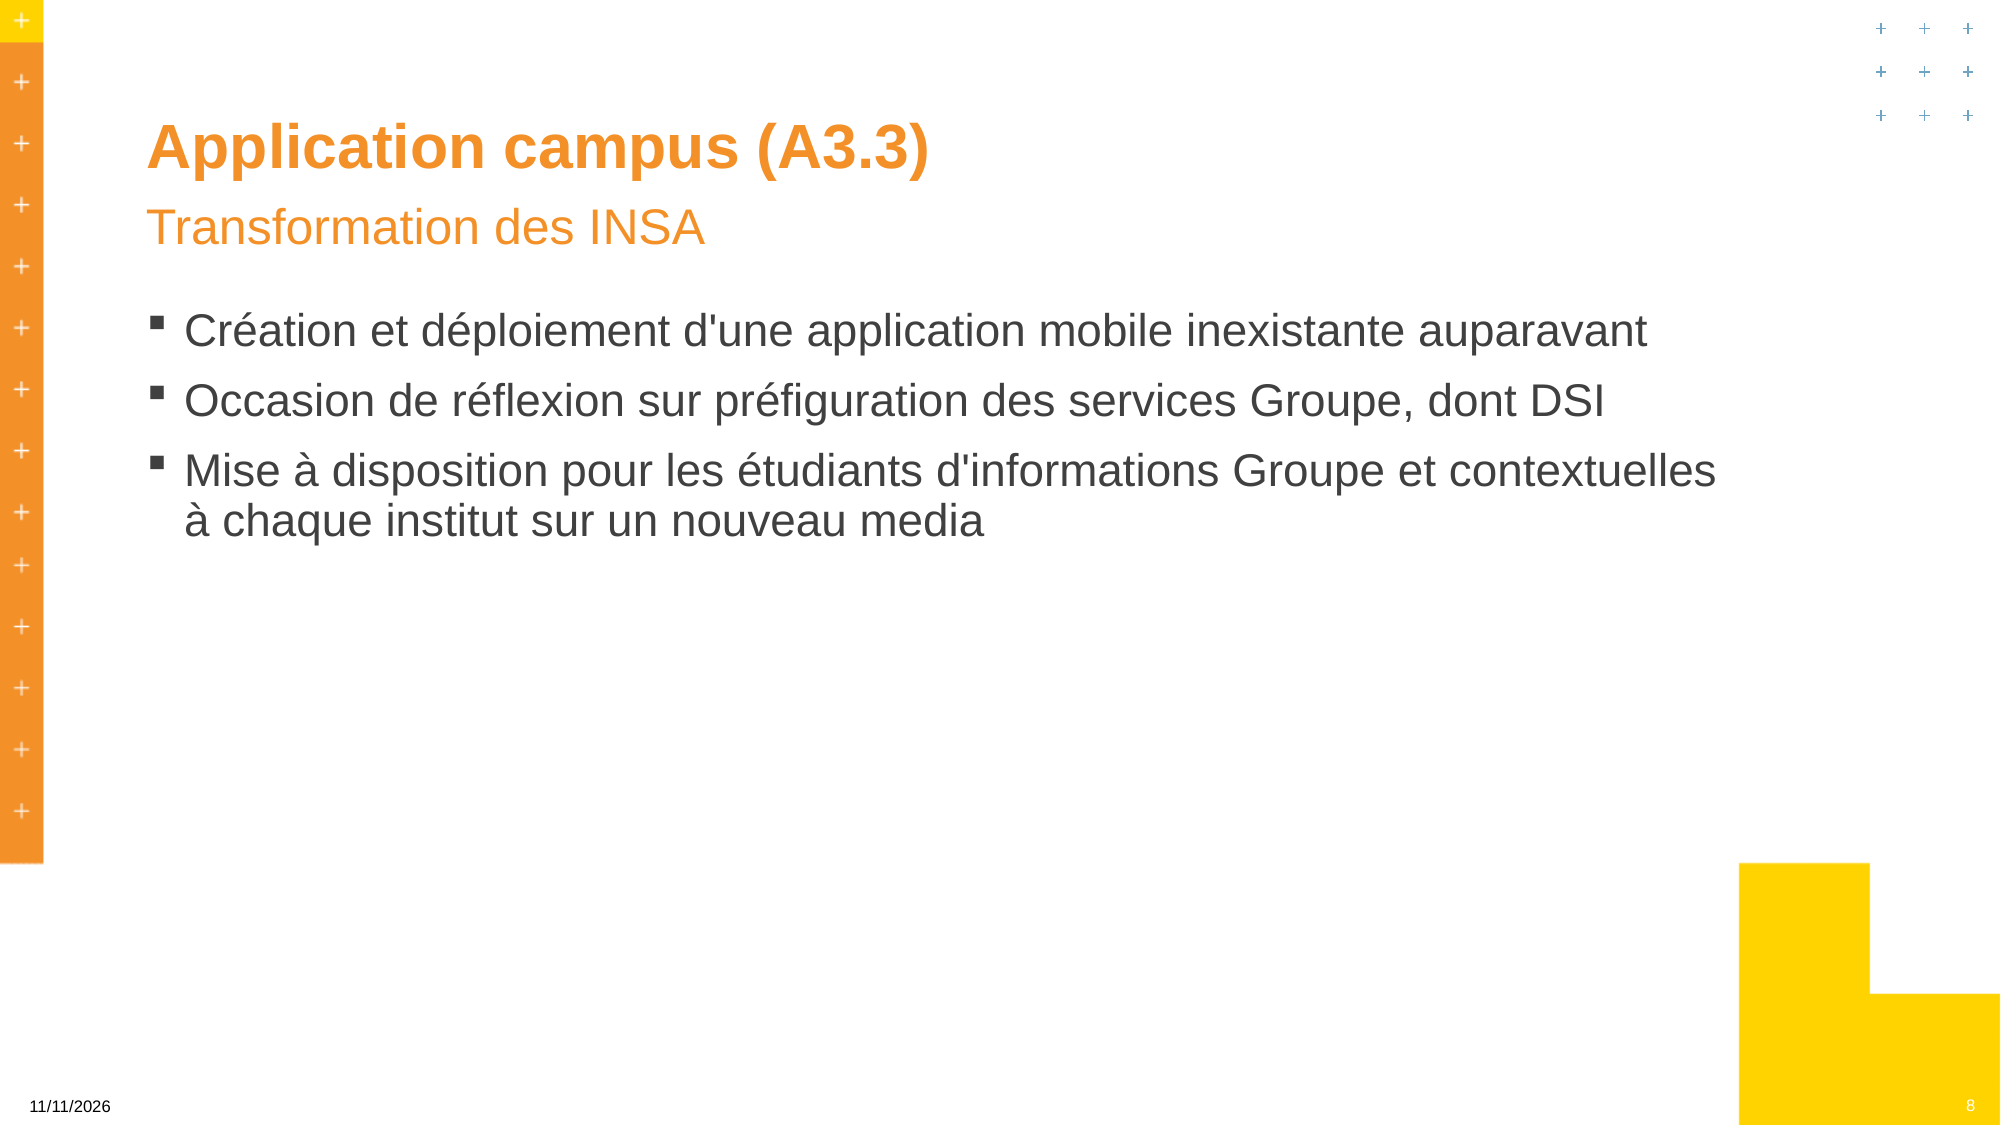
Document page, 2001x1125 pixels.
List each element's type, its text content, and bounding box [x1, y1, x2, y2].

title Application campus (A3.3) [146, 114, 1855, 208]
text_box Transformation des INSA [145, 201, 1851, 294]
picture [0, 0, 2001, 1125]
slide_number 8 [1531, 1084, 1982, 1125]
list Création et déploiement d'une application mobile inexistante auparavant Occasion de réflexion sur préfiguration des services Groupe, dont DSI Mise à disposition pour les étudiants d'informations Groupe et contextuelles à chaque institut sur un nouveau media [146, 306, 1734, 1014]
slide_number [23, 1085, 474, 1125]
